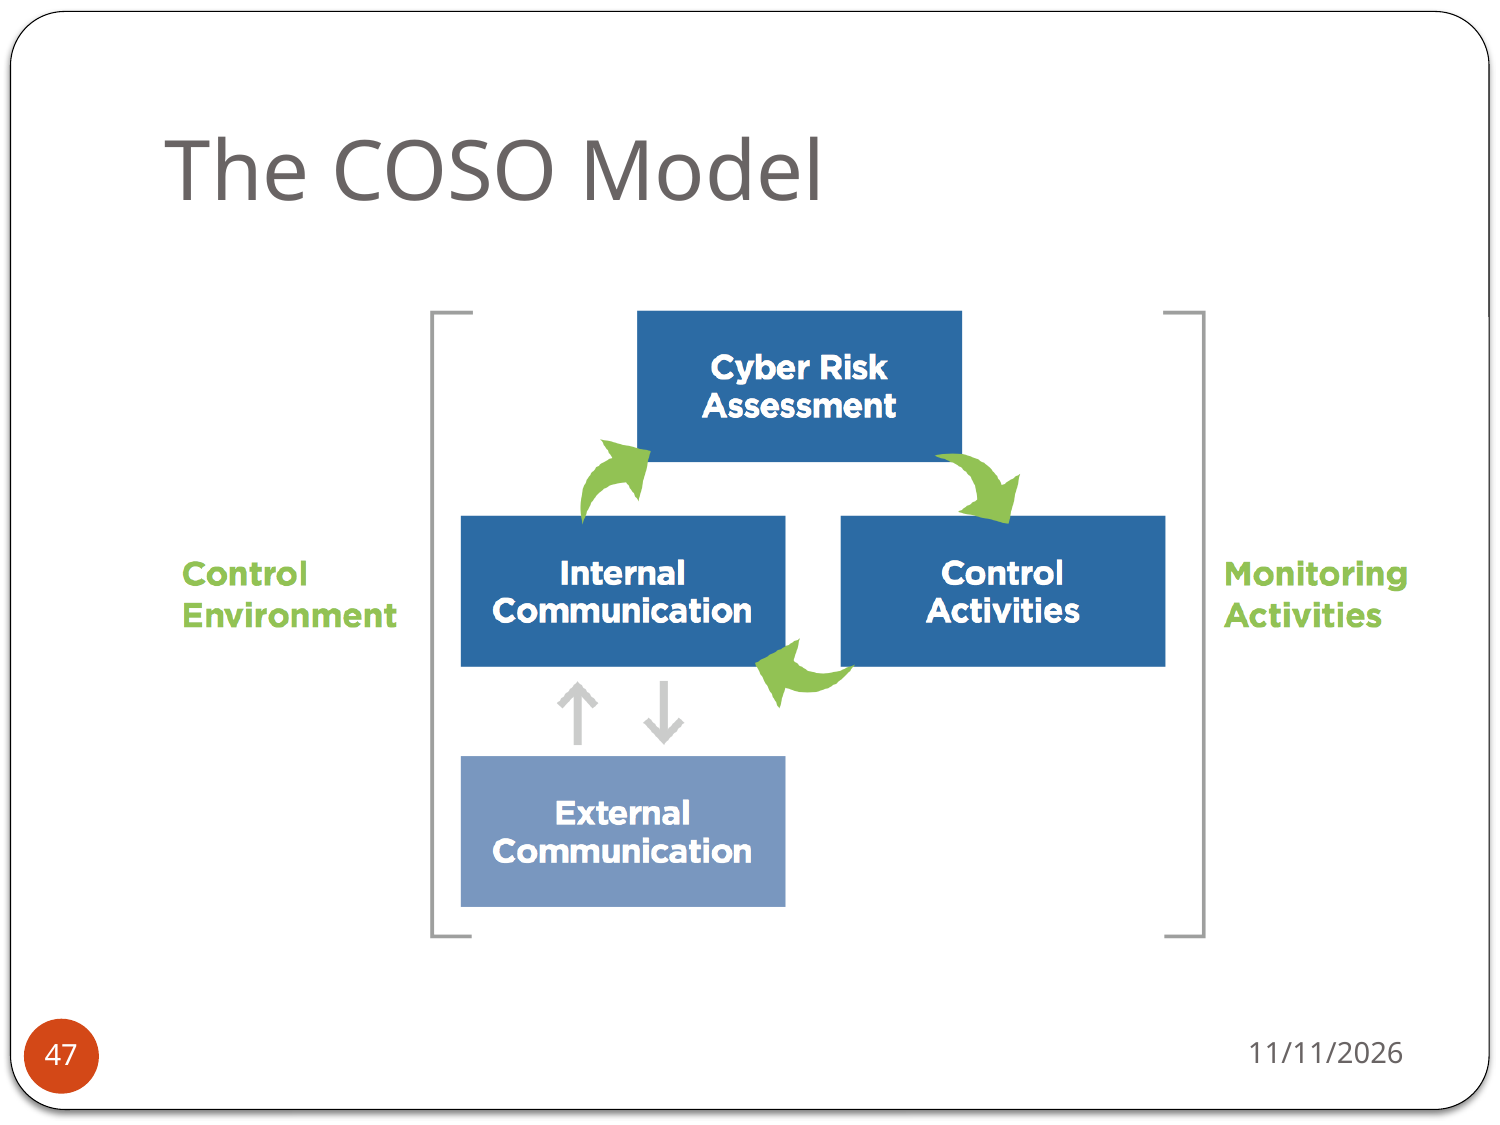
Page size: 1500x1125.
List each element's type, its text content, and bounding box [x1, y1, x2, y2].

title The COSO Model [150, 45, 1425, 233]
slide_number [1012, 1015, 1419, 1094]
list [149, 237, 1426, 988]
slide_number 47 [23, 1018, 99, 1094]
